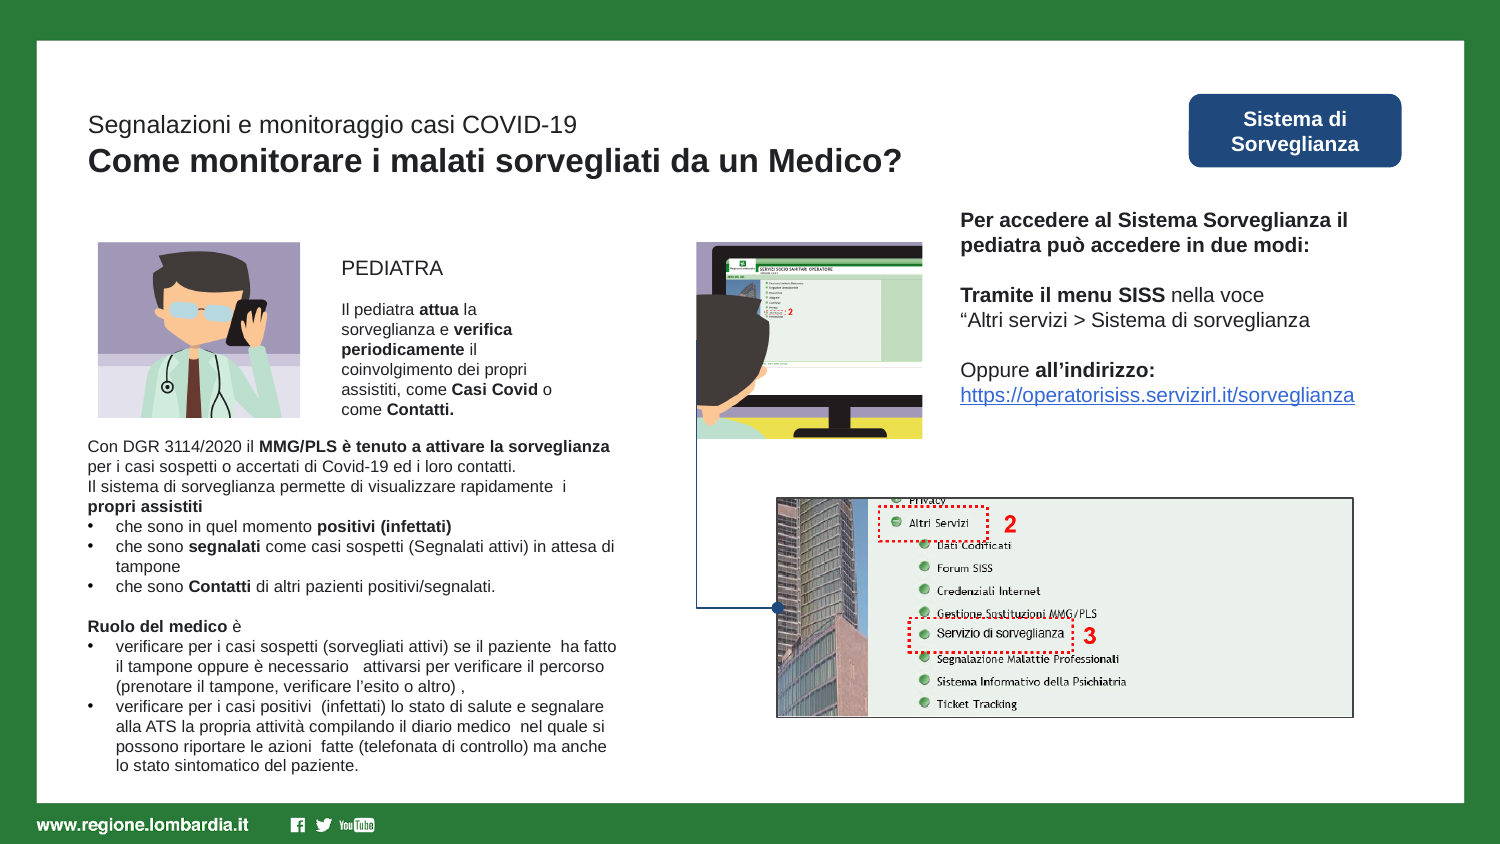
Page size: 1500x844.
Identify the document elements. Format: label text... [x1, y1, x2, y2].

text_box Segnalazioni e monitoraggio casi COVID-19 Come monitorare i malati sorvegliati da un Medico? [72, 93, 980, 189]
text_box Con DGR 3114/2020 il MMG/PLS è tenuto a attivare la sorveglianza per i casi sospetti o accertati di Covid-19 ed i loro contatti. Il sistema di sorveglianza permette di visualizzare rapidamente i propri assistiti che sono in quel momento positivi (infettati) che sono segnalati come casi sospetti (Segnalati attivi) in attesa di tampone che sono Contatti di altri pazienti positivi/segnalati. Ruolo del medico è verificare per i casi sospetti (sorvegliati attivi) se il paziente ha fatto il tampone oppure è necessario attivarsi per verificare il percorso (prenotare il tampone, verificare l’esito o altro) , verificare per i casi positivi (infettati) lo stato di salute e segnalare alla ATS la propria attività compilando il diario medico nel quale si possono riportare le azioni fatte (telefonata di controllo) ma anche lo stato sintomatico del paziente. [72, 428, 633, 783]
picture [0, 0, 1500, 844]
text_box Per accedere al Sistema Sorveglianza il pediatra può accedere in due modi: Tramite il menu SISS nella voce “Altri servizi > Sistema di sorveglianza Oppure all’indirizzo: https://operatorisiss.servizirl.it/sorveglianza [945, 192, 1371, 489]
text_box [696, 340, 778, 609]
text_box Sistema di Sorveglianza [1188, 93, 1402, 168]
text_box PEDIATRA Il pediatra attua la sorveglianza e verifica periodicamente il coinvolgimento dei propri assistiti, come Casi Covid o come Contatti. [326, 224, 579, 428]
